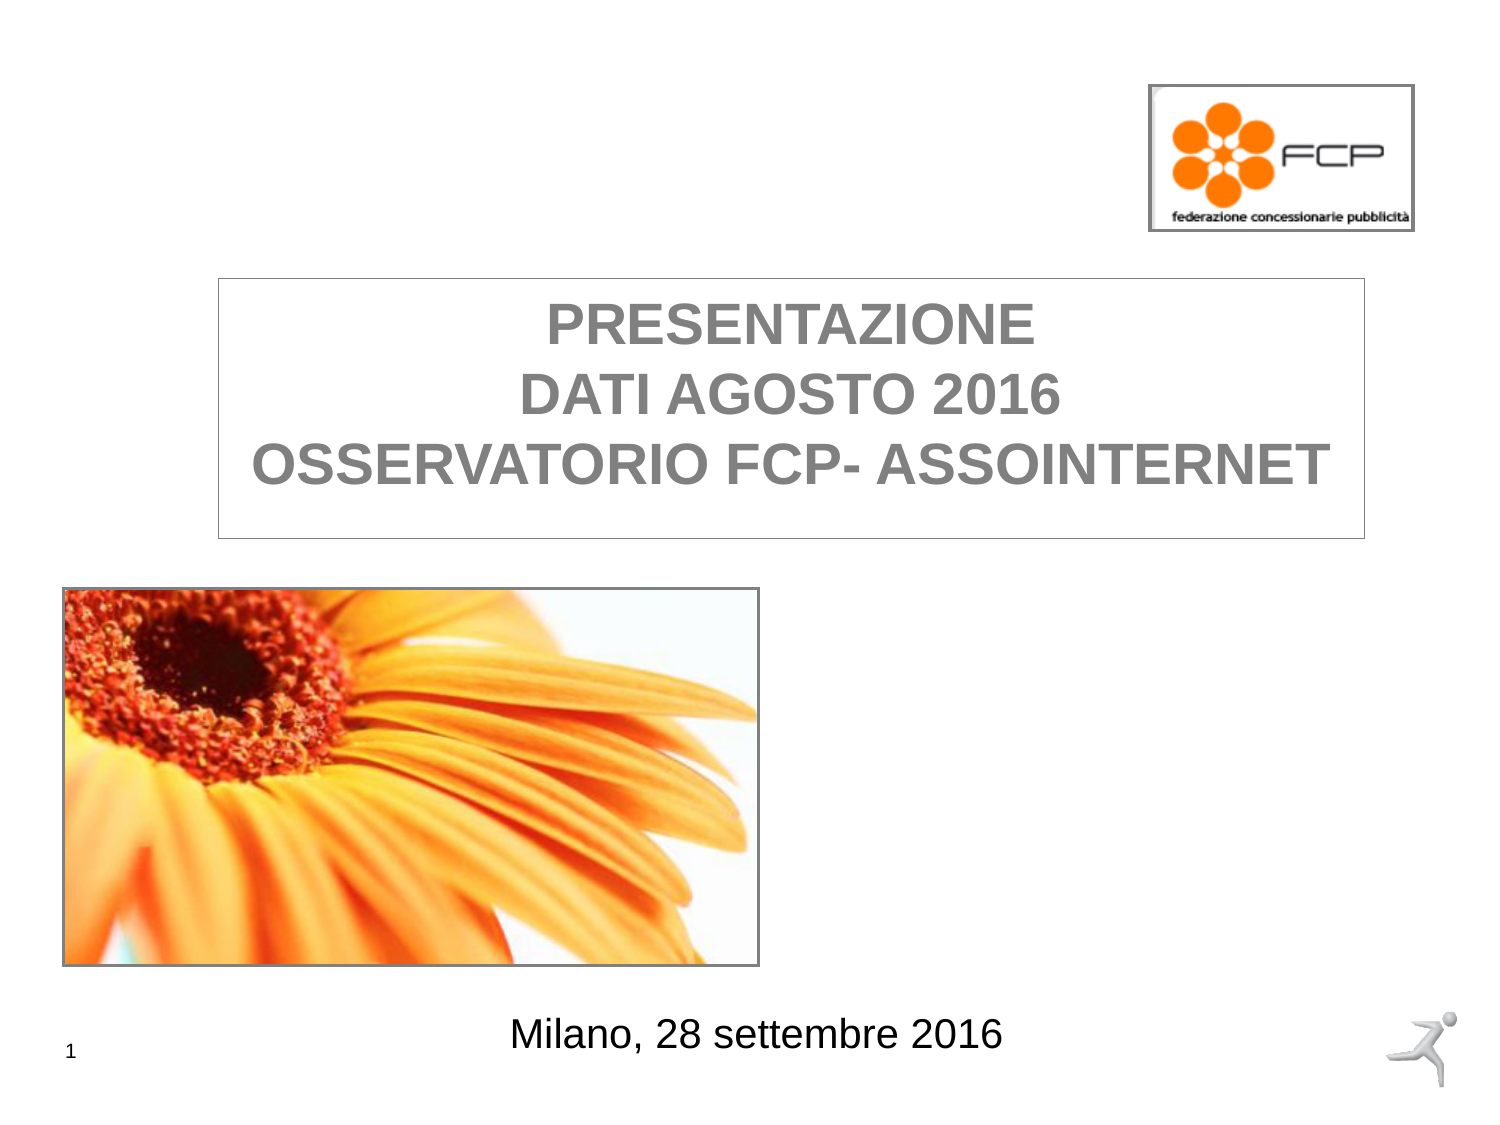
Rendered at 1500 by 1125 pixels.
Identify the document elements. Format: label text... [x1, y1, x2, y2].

picture [1151, 86, 1412, 229]
text_box Milano, 28 settembre 2016 [349, 999, 1164, 1106]
picture [64, 589, 757, 965]
title PRESENTAZIONE DATI AGOSTO 2016 OSSERVATORIO FCP- ASSOINTERNET [218, 278, 1365, 539]
subtitle [289, 964, 1103, 1071]
picture [1366, 990, 1476, 1109]
